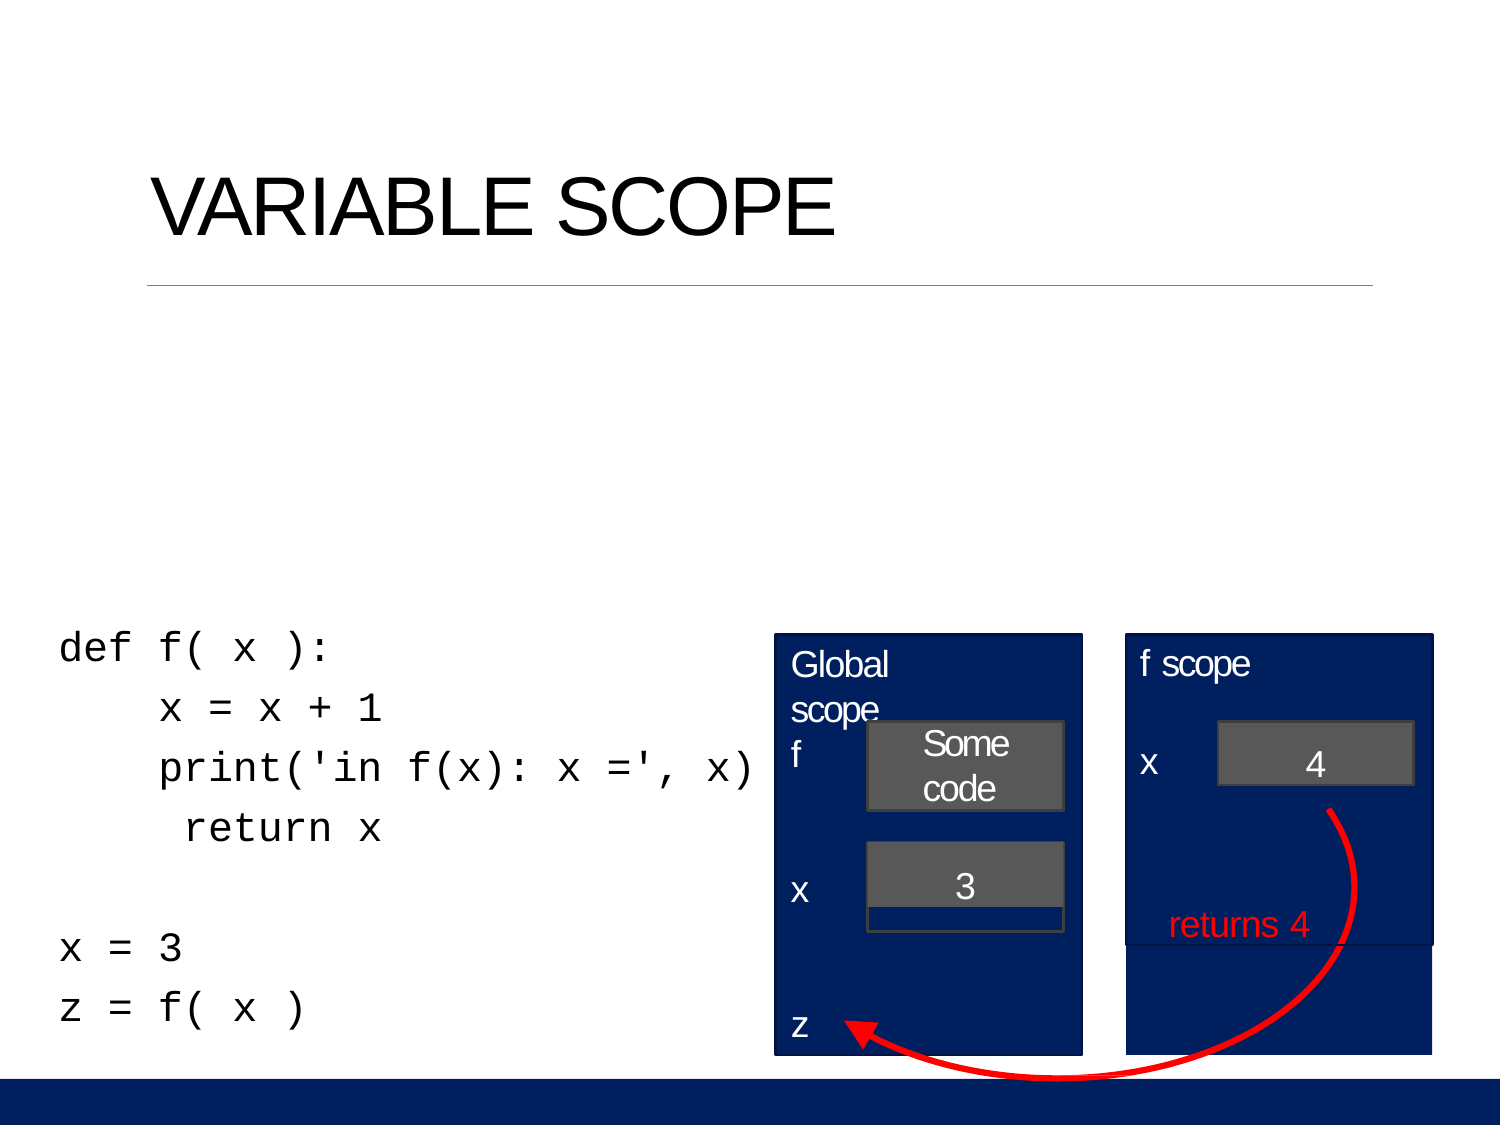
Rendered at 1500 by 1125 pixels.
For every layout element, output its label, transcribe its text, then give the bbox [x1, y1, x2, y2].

text_box x = 3 z = f( x ) [56, 906, 311, 1031]
text_box f scope x returns 4 [1126, 634, 1433, 945]
text_box [867, 907, 1064, 932]
text_box z [788, 997, 808, 1045]
text_box Some code [868, 722, 1062, 809]
text_box [843, 945, 1344, 1082]
text_box f [788, 727, 805, 775]
title VARIABLE SCOPE [147, 149, 950, 340]
text_box [1212, 945, 1433, 1055]
text_box [1126, 945, 1336, 1055]
text_box [775, 634, 1082, 1055]
text_box Global scope [788, 637, 988, 730]
text_box x [788, 862, 809, 910]
text_box def f( x ): x = x + 1 print('in f(x): x =', x) return x [56, 607, 761, 850]
text_box 3 [867, 842, 1064, 907]
